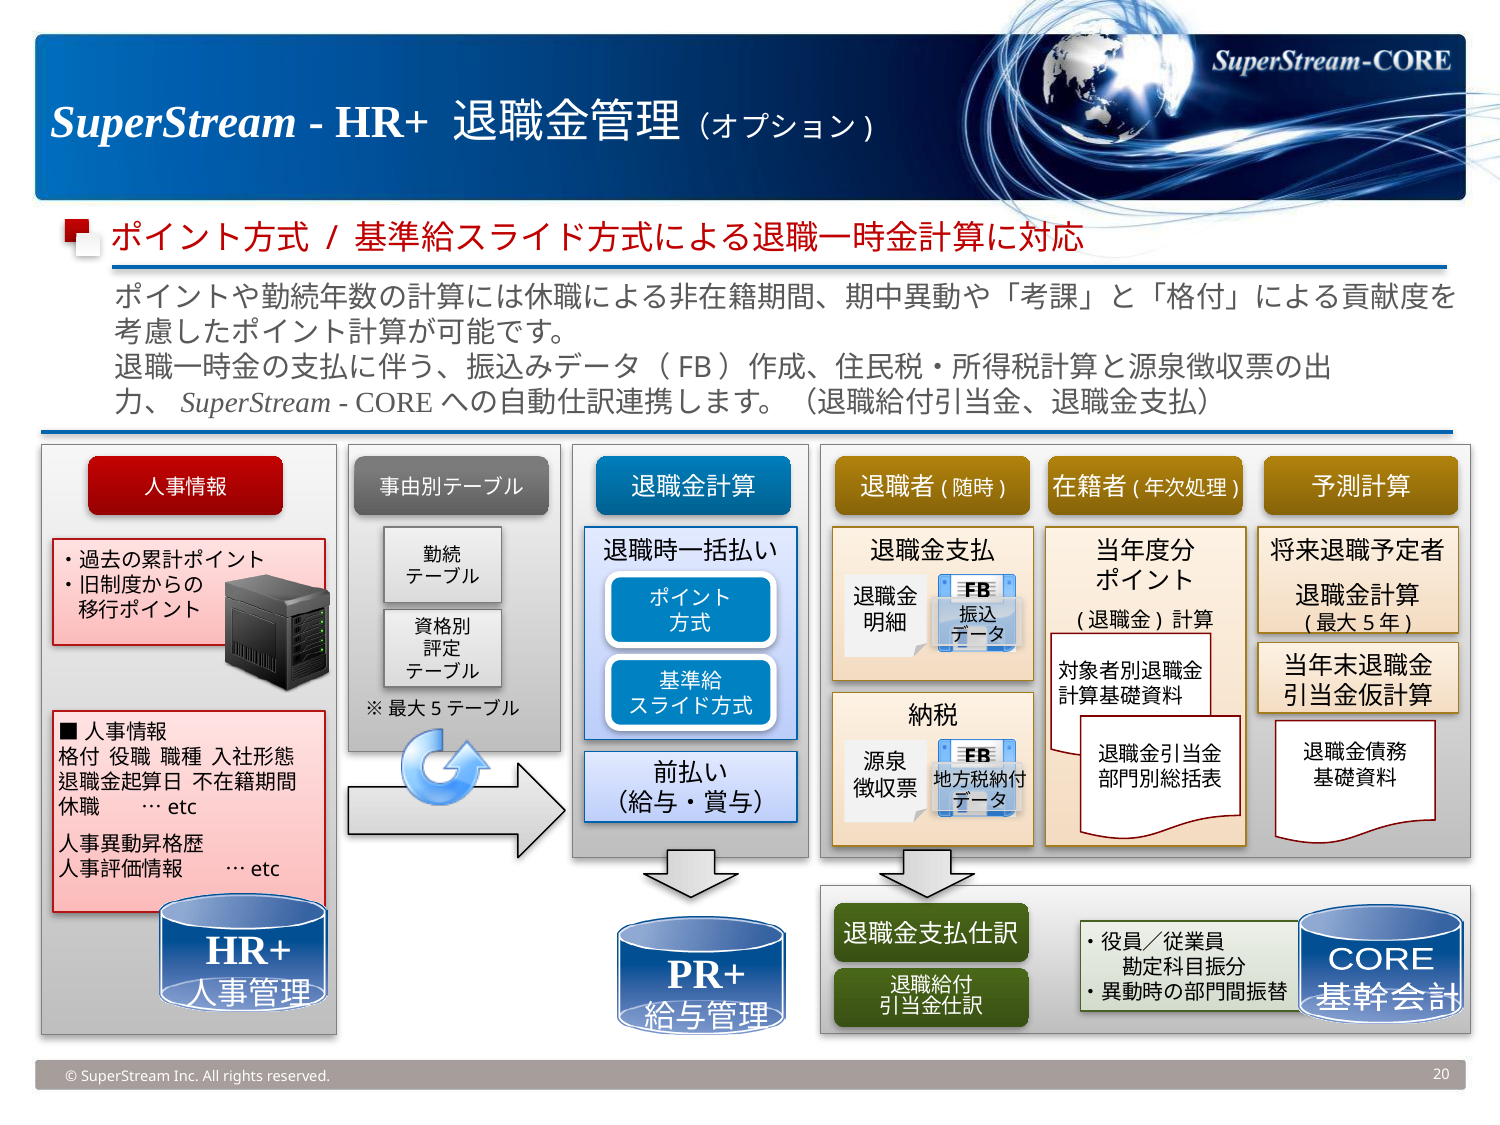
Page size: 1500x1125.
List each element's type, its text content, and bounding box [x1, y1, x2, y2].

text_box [926, 762, 1034, 813]
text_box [64, 219, 101, 256]
text_box 退職金 明細 [842, 572, 930, 660]
title SuperStream - HR+ 退職金管理（オプション) [35, 35, 1386, 200]
text_box 当年度分 ポイント (退職金) 計算 [1045, 526, 1247, 847]
text_box ポイント方式 / 基準給スライド方式による退職一時金計算に対応 [96, 209, 1235, 264]
text_box ・過去の累計ポイント ・旧制度からの 移行ポイント [52, 538, 326, 646]
text_box [347, 762, 566, 859]
text_box 退職金支払仕訳 [833, 903, 1029, 963]
text_box ポイント 方式 [605, 571, 777, 649]
text_box 退職時一括払い [584, 526, 798, 740]
text_box 対象者別退職金 計算基礎資料 [1051, 633, 1211, 755]
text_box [932, 597, 1022, 658]
text_box 勤続 テーブル [383, 526, 502, 603]
text_box [820, 444, 1471, 858]
text_box [879, 849, 976, 899]
text_box ・役員／従業員 勘定科目振分 ・異動時の部門間振替 [1080, 920, 1292, 1012]
text_box [348, 444, 561, 752]
text_box 退職金計算 [596, 456, 792, 516]
picture [0, 0, 1500, 1125]
text_box 将来退職予定者 退職金計算 (最大5年) [1257, 526, 1459, 634]
text_box ■人事情報 格付 役職 職種 入社形態 退職金起算日 不在籍期間 休職 …etc 人事異動昇格歴 人事評価情報 …etc [52, 710, 326, 913]
text_box [820, 885, 911, 1034]
text_box 基準給 スライド方式 [605, 653, 777, 731]
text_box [938, 574, 1016, 596]
text_box 退職金債務 基礎資料 (予測) [1275, 720, 1436, 843]
text_box 退職給付 引当金仕訳 [833, 968, 1029, 1028]
text_box 前払い （給与・賞与） [584, 751, 798, 823]
text_box 在籍者(年次処理) [1047, 456, 1243, 516]
text_box 退職金支払 [832, 526, 1034, 681]
text_box 納税 [832, 692, 1034, 847]
footer © SuperStream Inc. All rights reserved. [50, 1059, 423, 1094]
text_box 資格別 評定 テーブル [383, 611, 502, 688]
text_box [642, 849, 739, 899]
text_box 事由別テーブル [354, 456, 550, 516]
text_box 源泉 徴収票 [842, 737, 930, 825]
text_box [159, 892, 328, 1012]
text_box 予測計算 [1263, 456, 1459, 516]
text_box 人事情報 [88, 456, 284, 516]
text_box ポイントや勤続年数の計算には休職による非在籍期間、期中異動や「考課」と「格付」による貢献度を考慮したポイント計算が可能です。 退職一時金の支払に伴う、振込みデータ（FB）作成、住民税・所得税計算と源泉徴収票の出力、SuperStream - COREへの自動仕訳連携します。（退職給付引当金、退職金支払） [100, 270, 1475, 426]
text_box [41, 444, 337, 1035]
text_box 当年末退職金 引当金仮計算 [1257, 642, 1459, 714]
text_box [572, 444, 809, 858]
text_box 退職金引当金 部門別総括表 [1080, 715, 1241, 839]
text_box ※最大5テーブル [360, 698, 526, 728]
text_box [938, 739, 1016, 761]
text_box [943, 885, 1471, 1034]
slide_number 20 [1331, 1060, 1450, 1090]
text_box 退職者(随時) [835, 456, 1031, 516]
